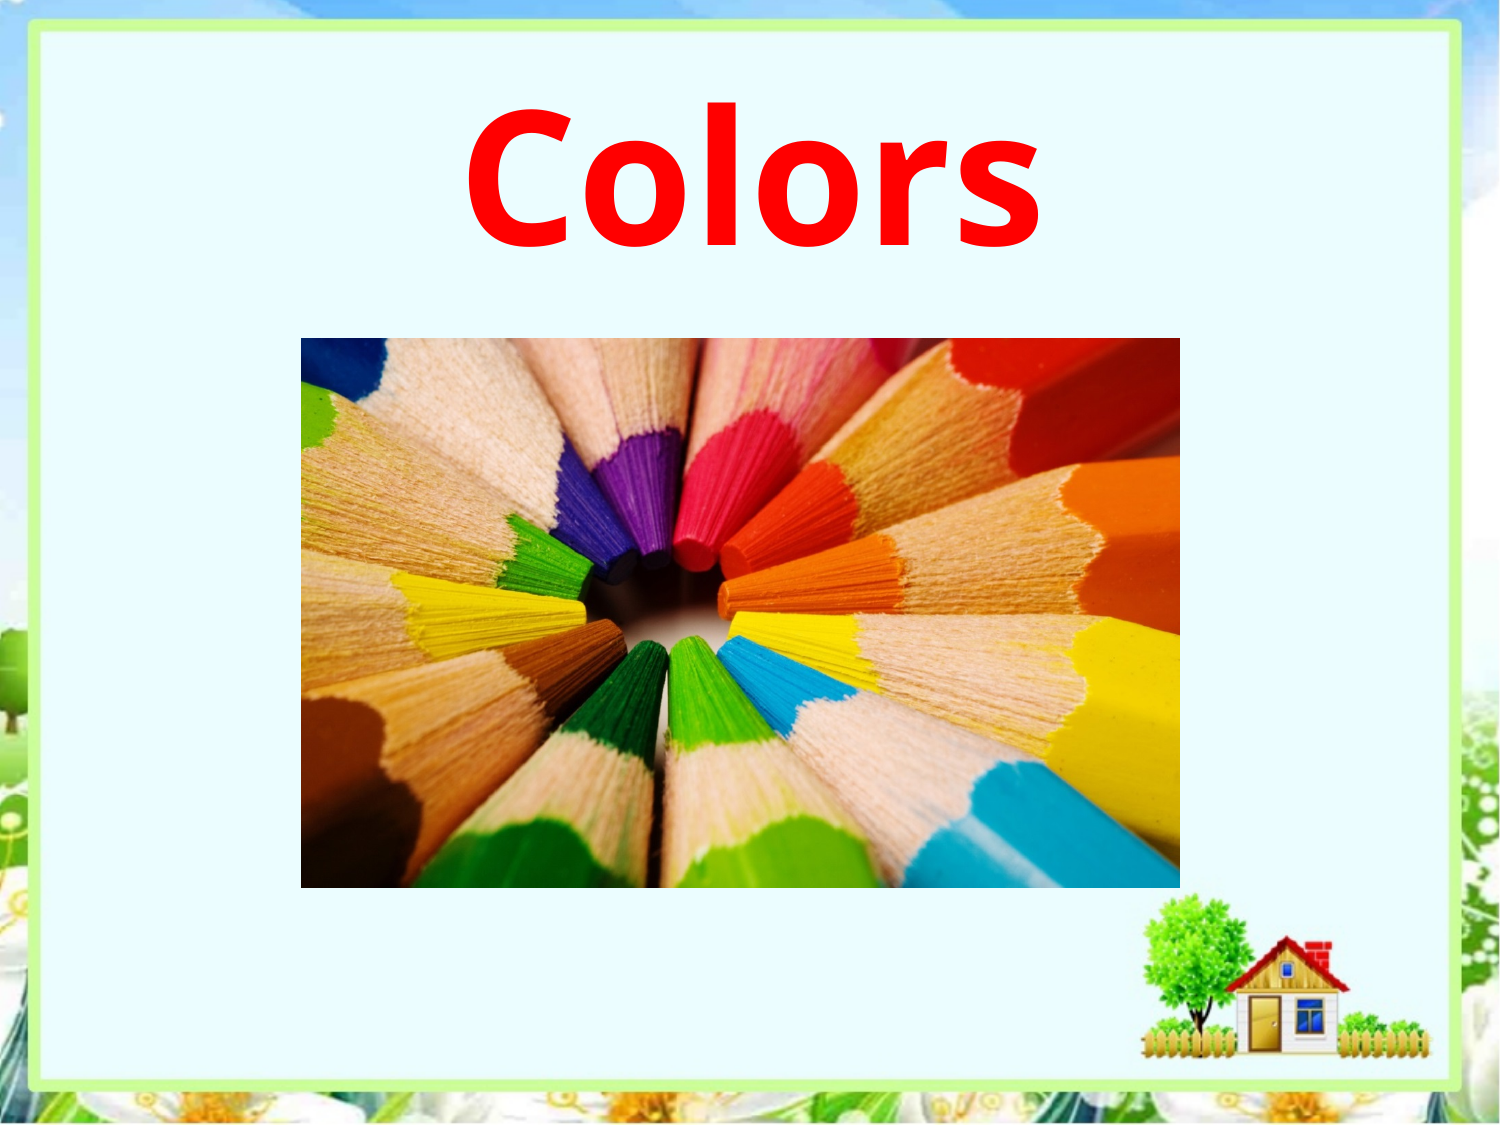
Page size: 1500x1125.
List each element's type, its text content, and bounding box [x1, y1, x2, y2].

title Colors [76, 76, 1427, 265]
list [300, 337, 1181, 888]
picture [0, 0, 1500, 1125]
